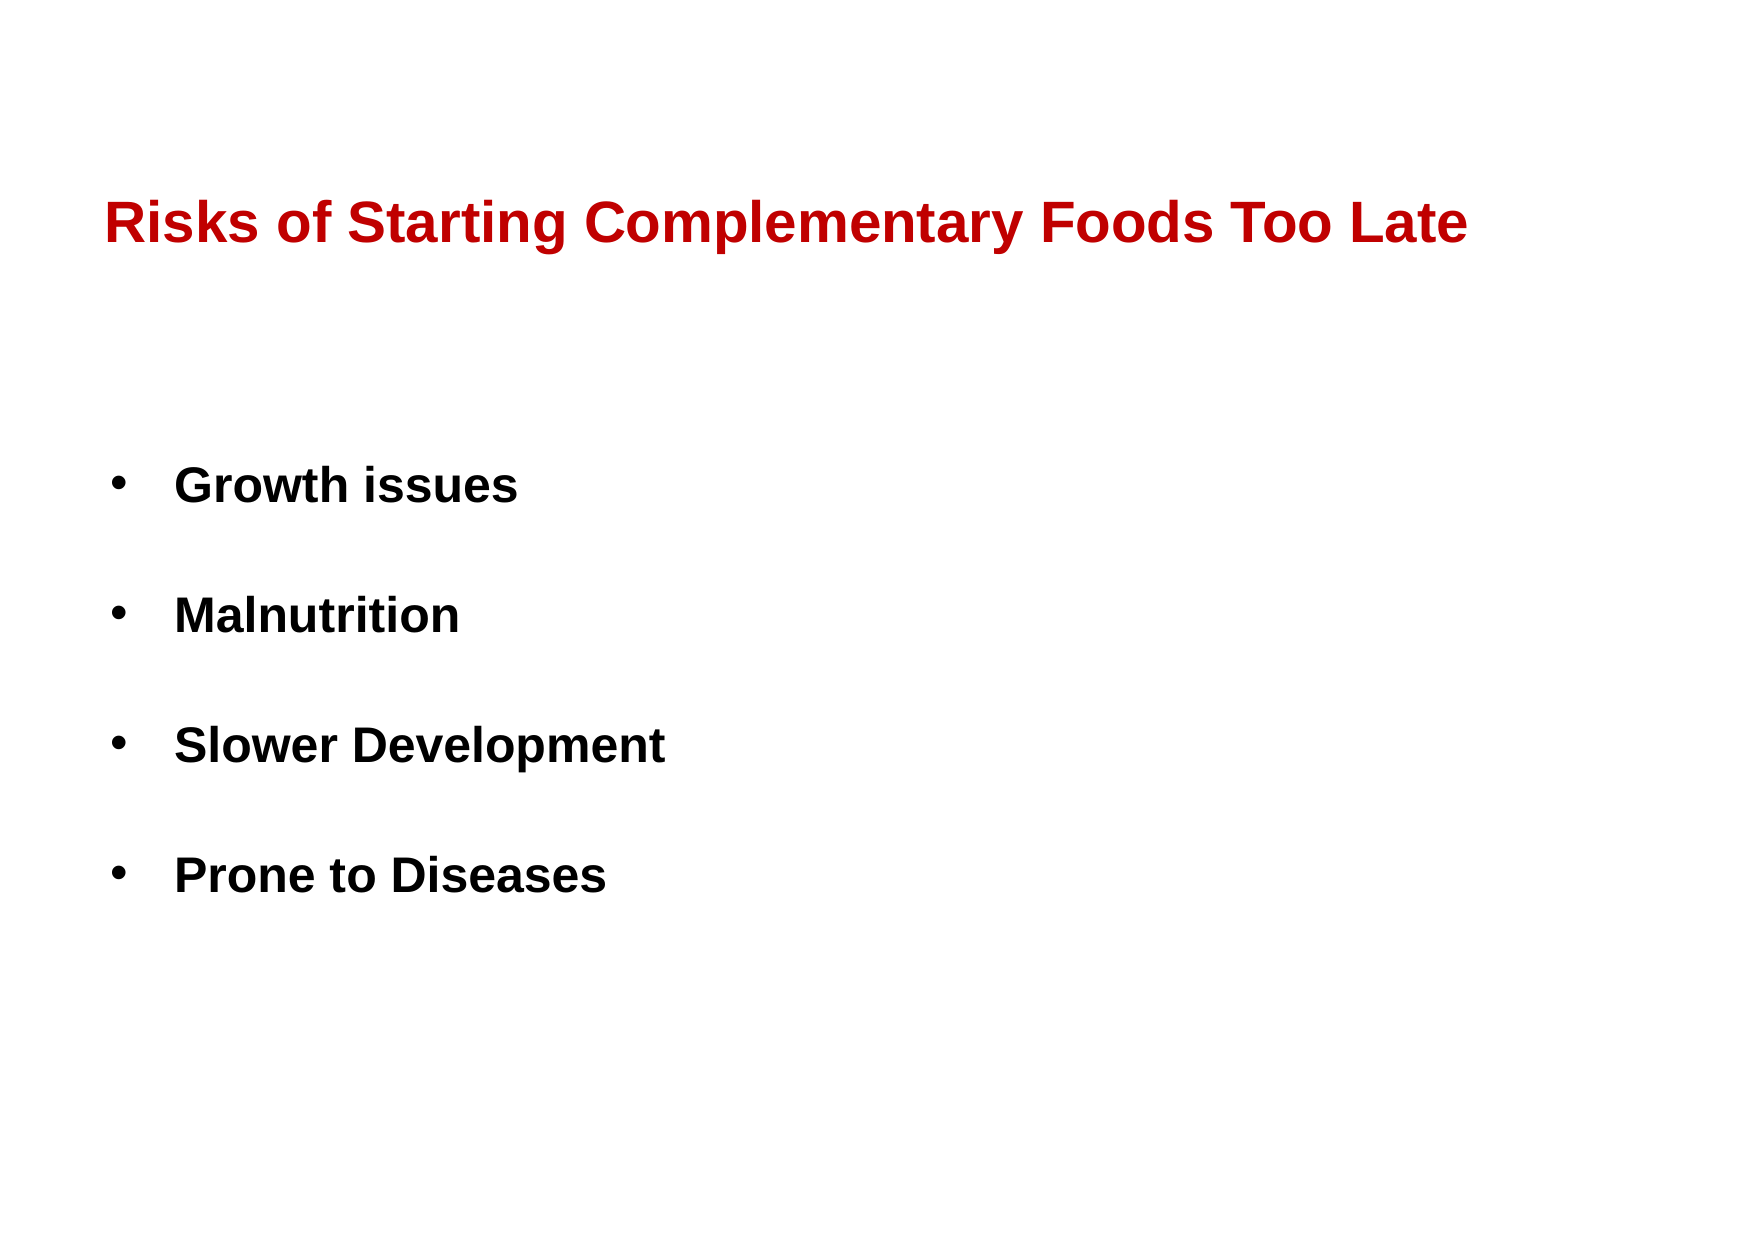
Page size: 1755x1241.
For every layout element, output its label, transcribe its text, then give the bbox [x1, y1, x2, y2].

list Growth issues Malnutrition Slower Development Prone to Diseases [92, 383, 1672, 1241]
title Risks of Starting Complementary Foods Too Late [87, 175, 1667, 383]
